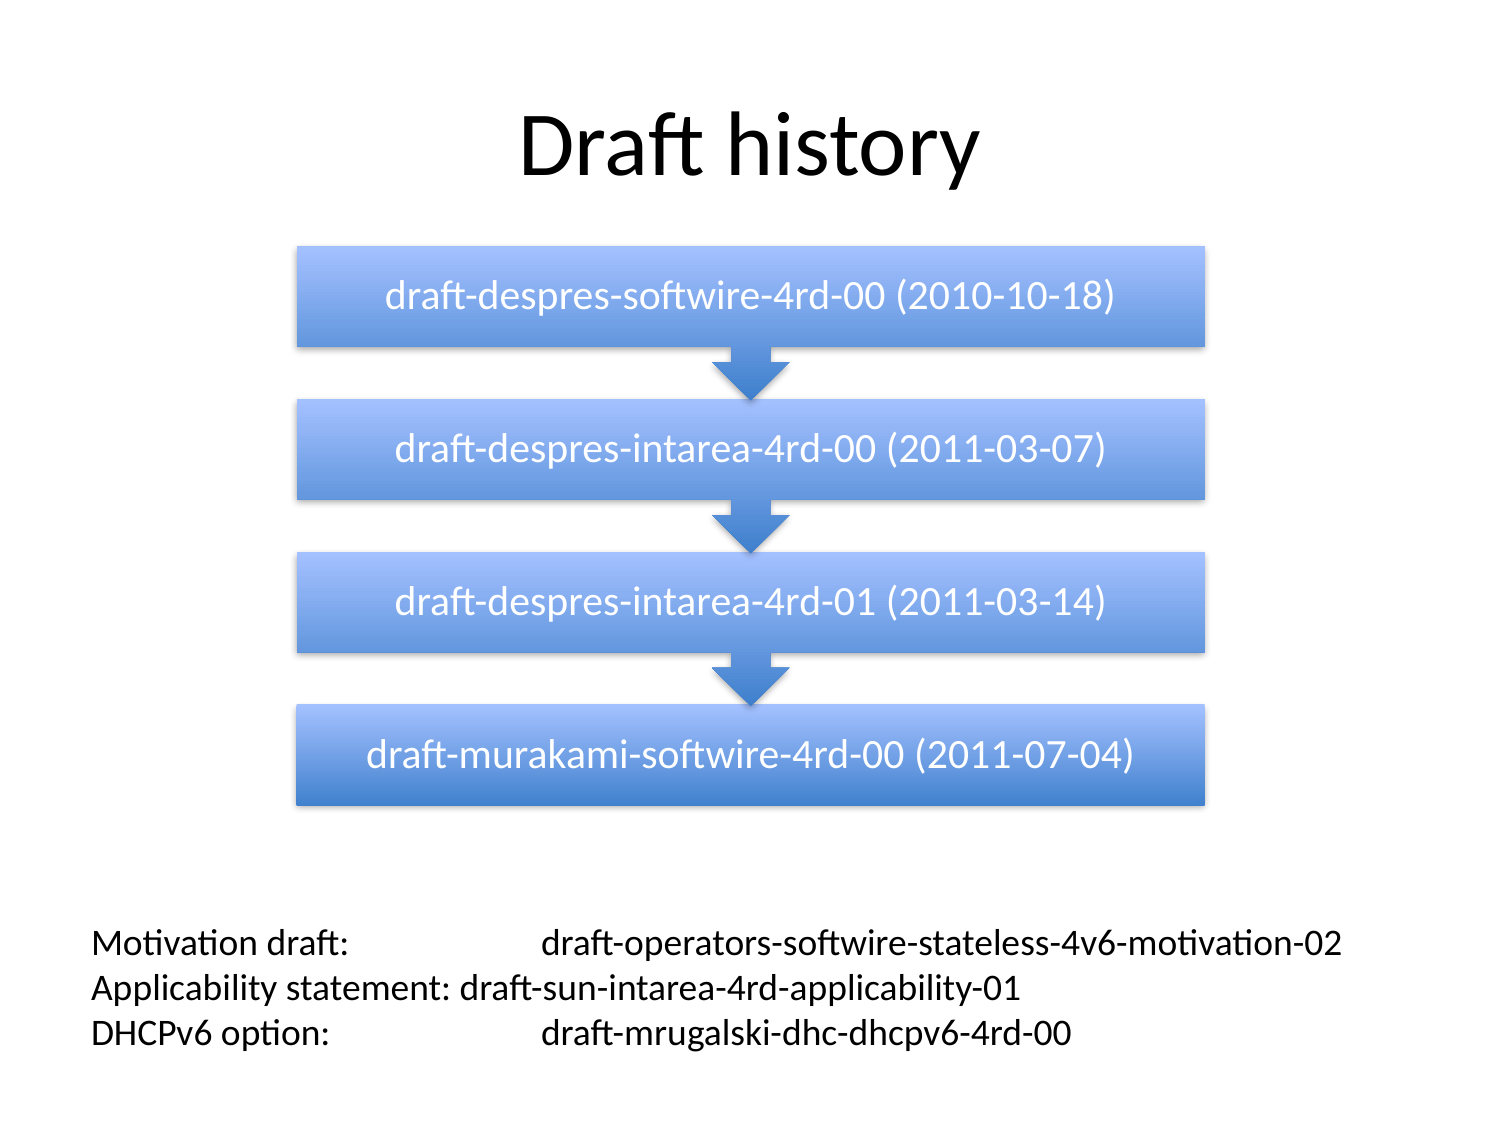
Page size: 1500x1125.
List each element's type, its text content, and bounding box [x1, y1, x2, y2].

title Draft history [75, 45, 1425, 233]
text_box Motivation draft: draft-operators-softwire-stateless-4v6-motivation-02 Applicability statement: draft-sun-intarea-4rd-applicability-01 DHCPv6 option: draft-mrugalski-dhc-dhcpv6-4rd-00 [76, 910, 1358, 1061]
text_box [296, 245, 1205, 806]
